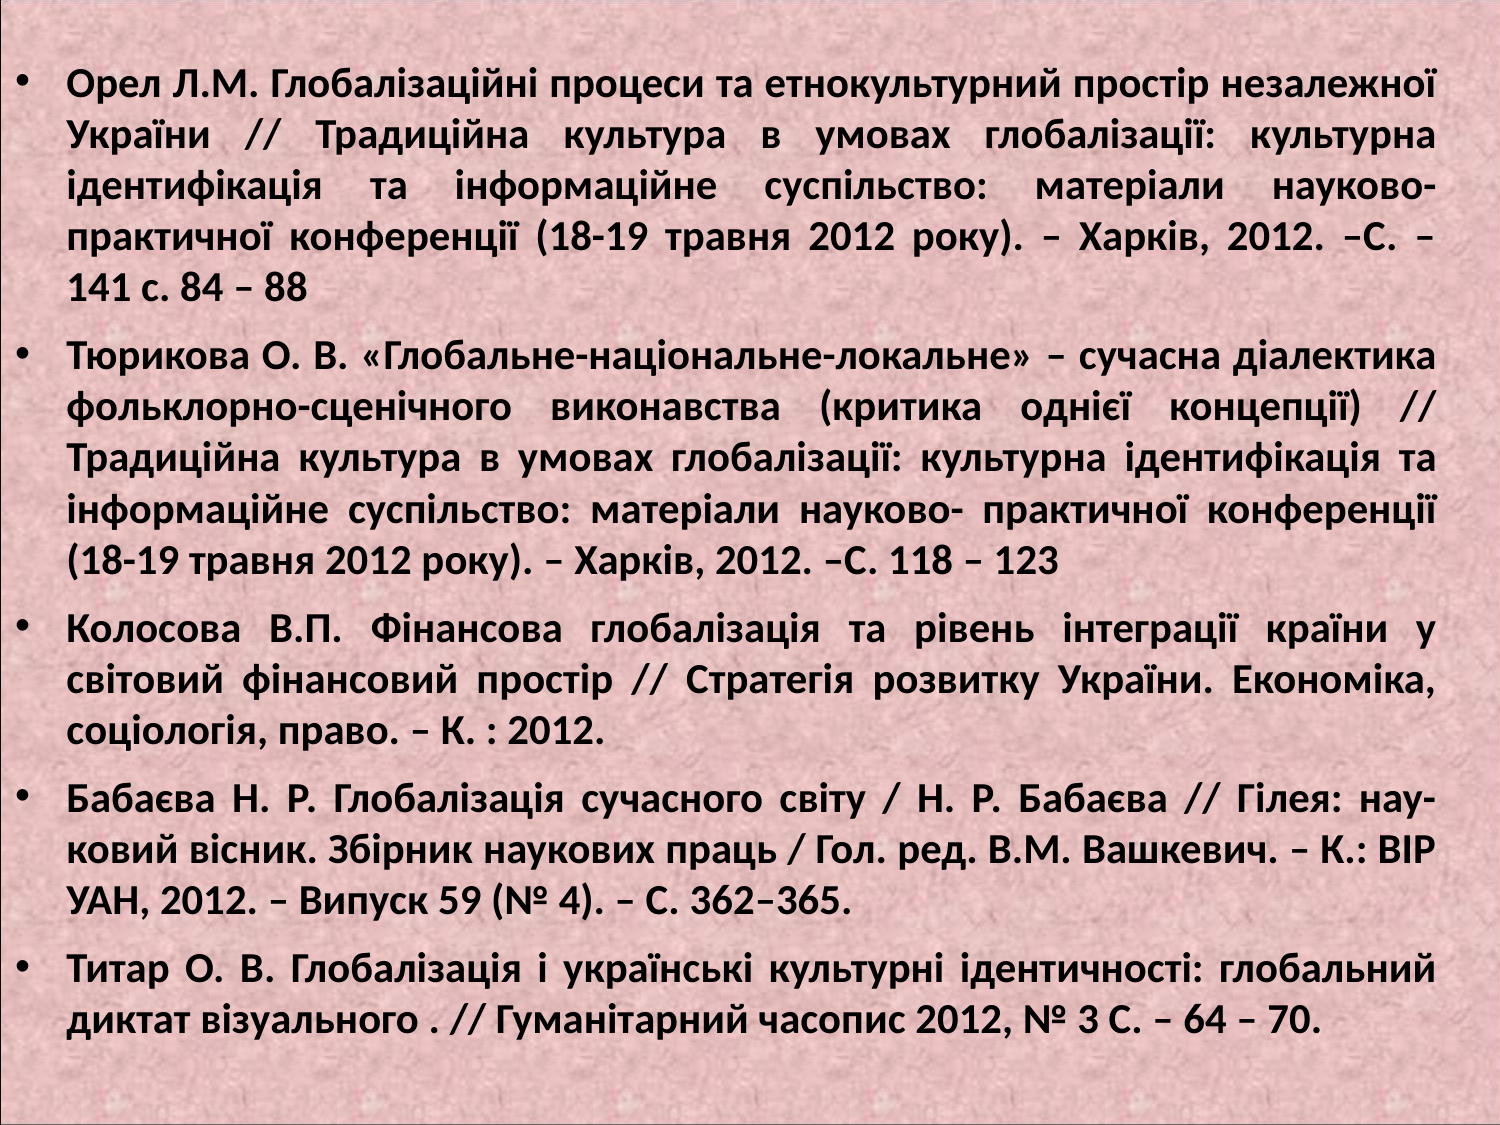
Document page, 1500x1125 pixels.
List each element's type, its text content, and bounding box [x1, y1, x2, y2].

list Орел Л.М. Глобалізаційні процеси та етнокультурний простір незалежної України // Традиційна культура в умовах глобалізації: культурна ідентифікація та інформаційне суспільство: матеріали науково- практичної конференції (18-19 травня 2012 року). – Харків, 2012. –С. – 141 с. 84 – 88 Тюрикова О. В. «Глобальне-національне-локальне» – сучасна діалектика фольклорно-сценічного виконавства (критика однієї концепції) // Традиційна культура в умовах глобалізації: культурна ідентифікація та інформаційне суспільство: матеріали науково- практичної конференції (18-19 травня 2012 року). – Харків, 2012. –С. 118 – 123 Колосова В.П. Фінансова глобалізація та рівень інтеграції країни у світовий фінансовий простір // Стратегія розвитку України. Економіка, соціологія, право. – К. : 2012. Бабаєва Н. Р. Глобалізація сучасного світу / Н. Р. Бабаєва // Гілея: нау- ковий вісник. Збірник наукових праць / Гол. ред. В.М. Вашкевич. – К.: ВІР УАН, 2012. – Випуск 59 (№ 4). – С. 362–365. Титар О. В. Глобалізація і українські культурні ідентичності: глобальний диктат візуального . // Гуманітарний часопис 2012, № 3 С. – 64 – 70. [0, 46, 1454, 1079]
picture [0, 0, 1500, 1125]
